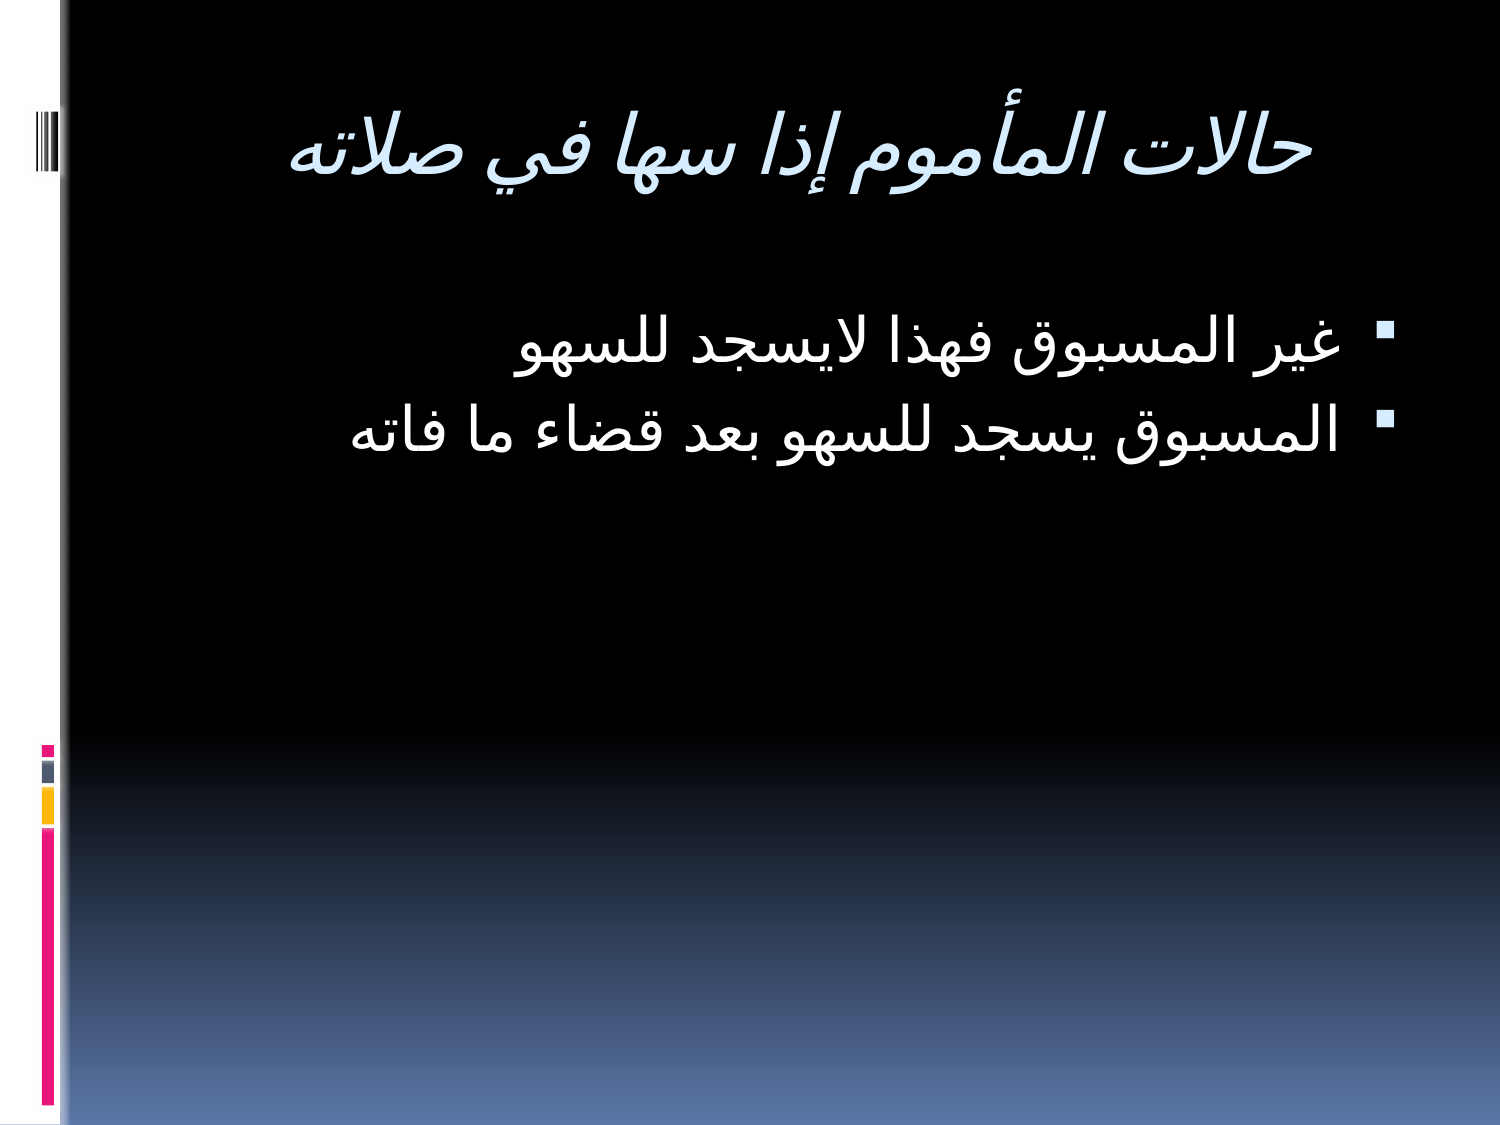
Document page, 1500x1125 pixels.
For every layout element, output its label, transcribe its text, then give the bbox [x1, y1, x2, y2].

title حالات المأموم إذا سها في صلاته [150, 83, 1425, 234]
list غير المسبوق فهذا لايسجد للسهو المسبوق يسجد للسهو بعد قضاء ما فاته [150, 292, 1425, 1043]
